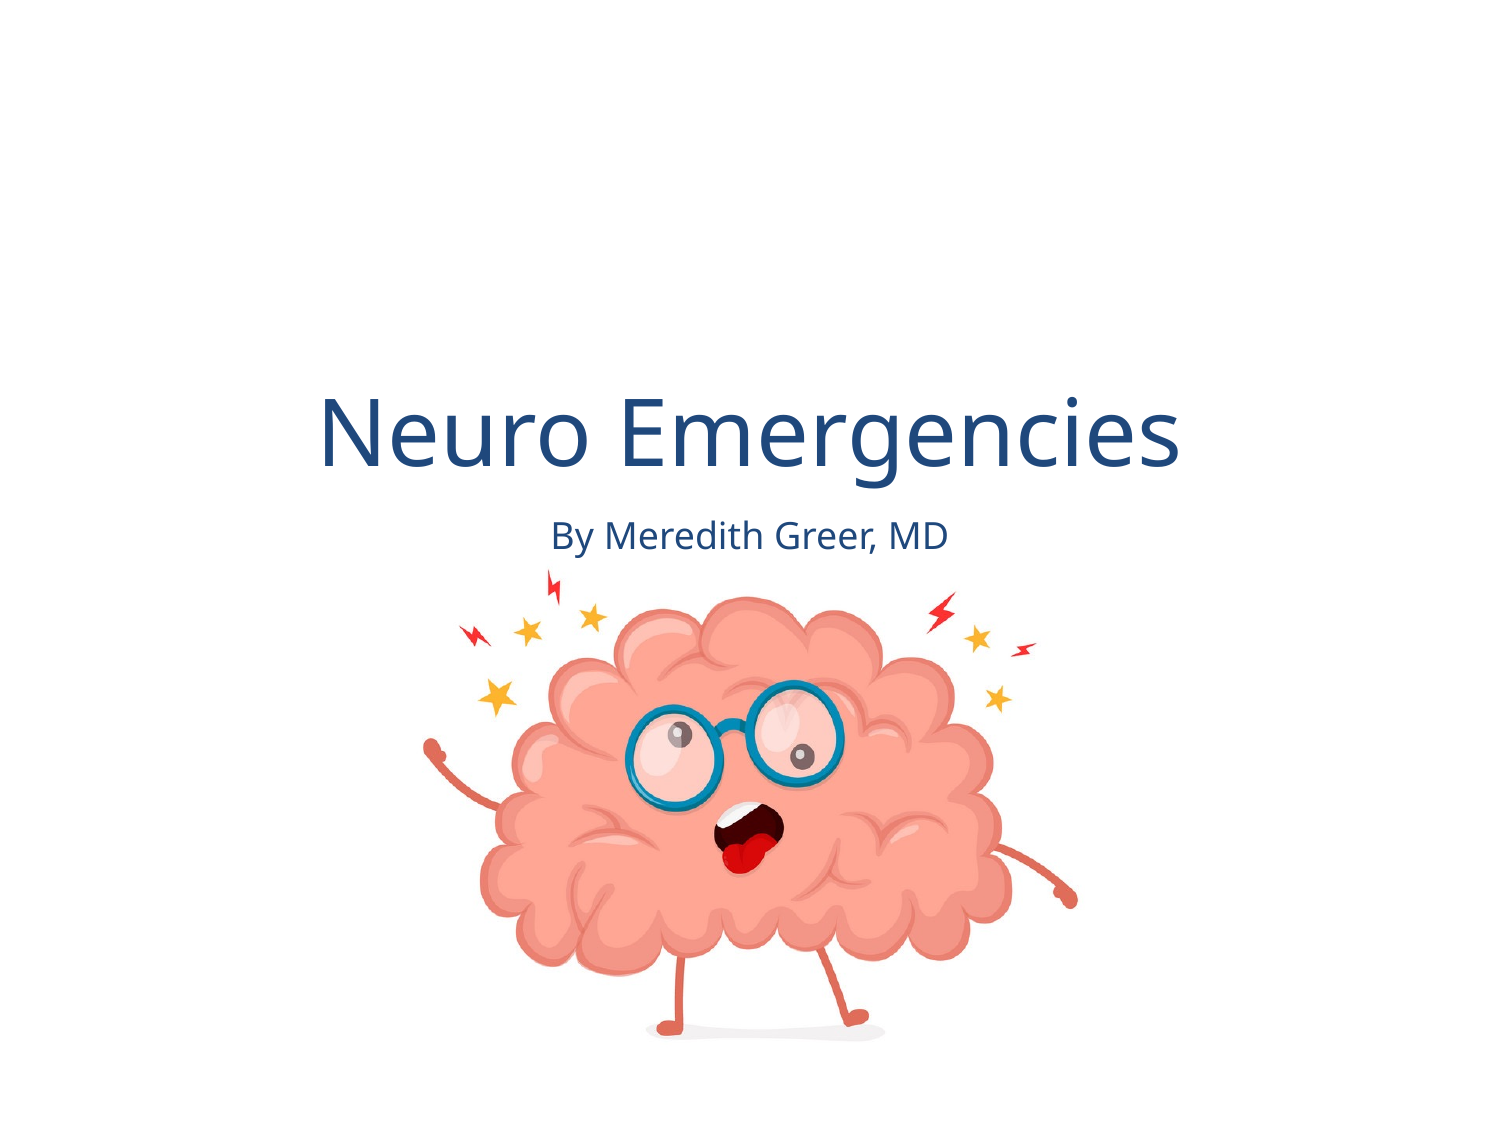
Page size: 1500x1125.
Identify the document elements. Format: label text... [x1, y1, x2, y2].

subtitle By Meredith Greer, MD [187, 509, 1313, 782]
title Neuro Emergencies [187, 103, 1313, 495]
picture [359, 552, 1141, 1070]
